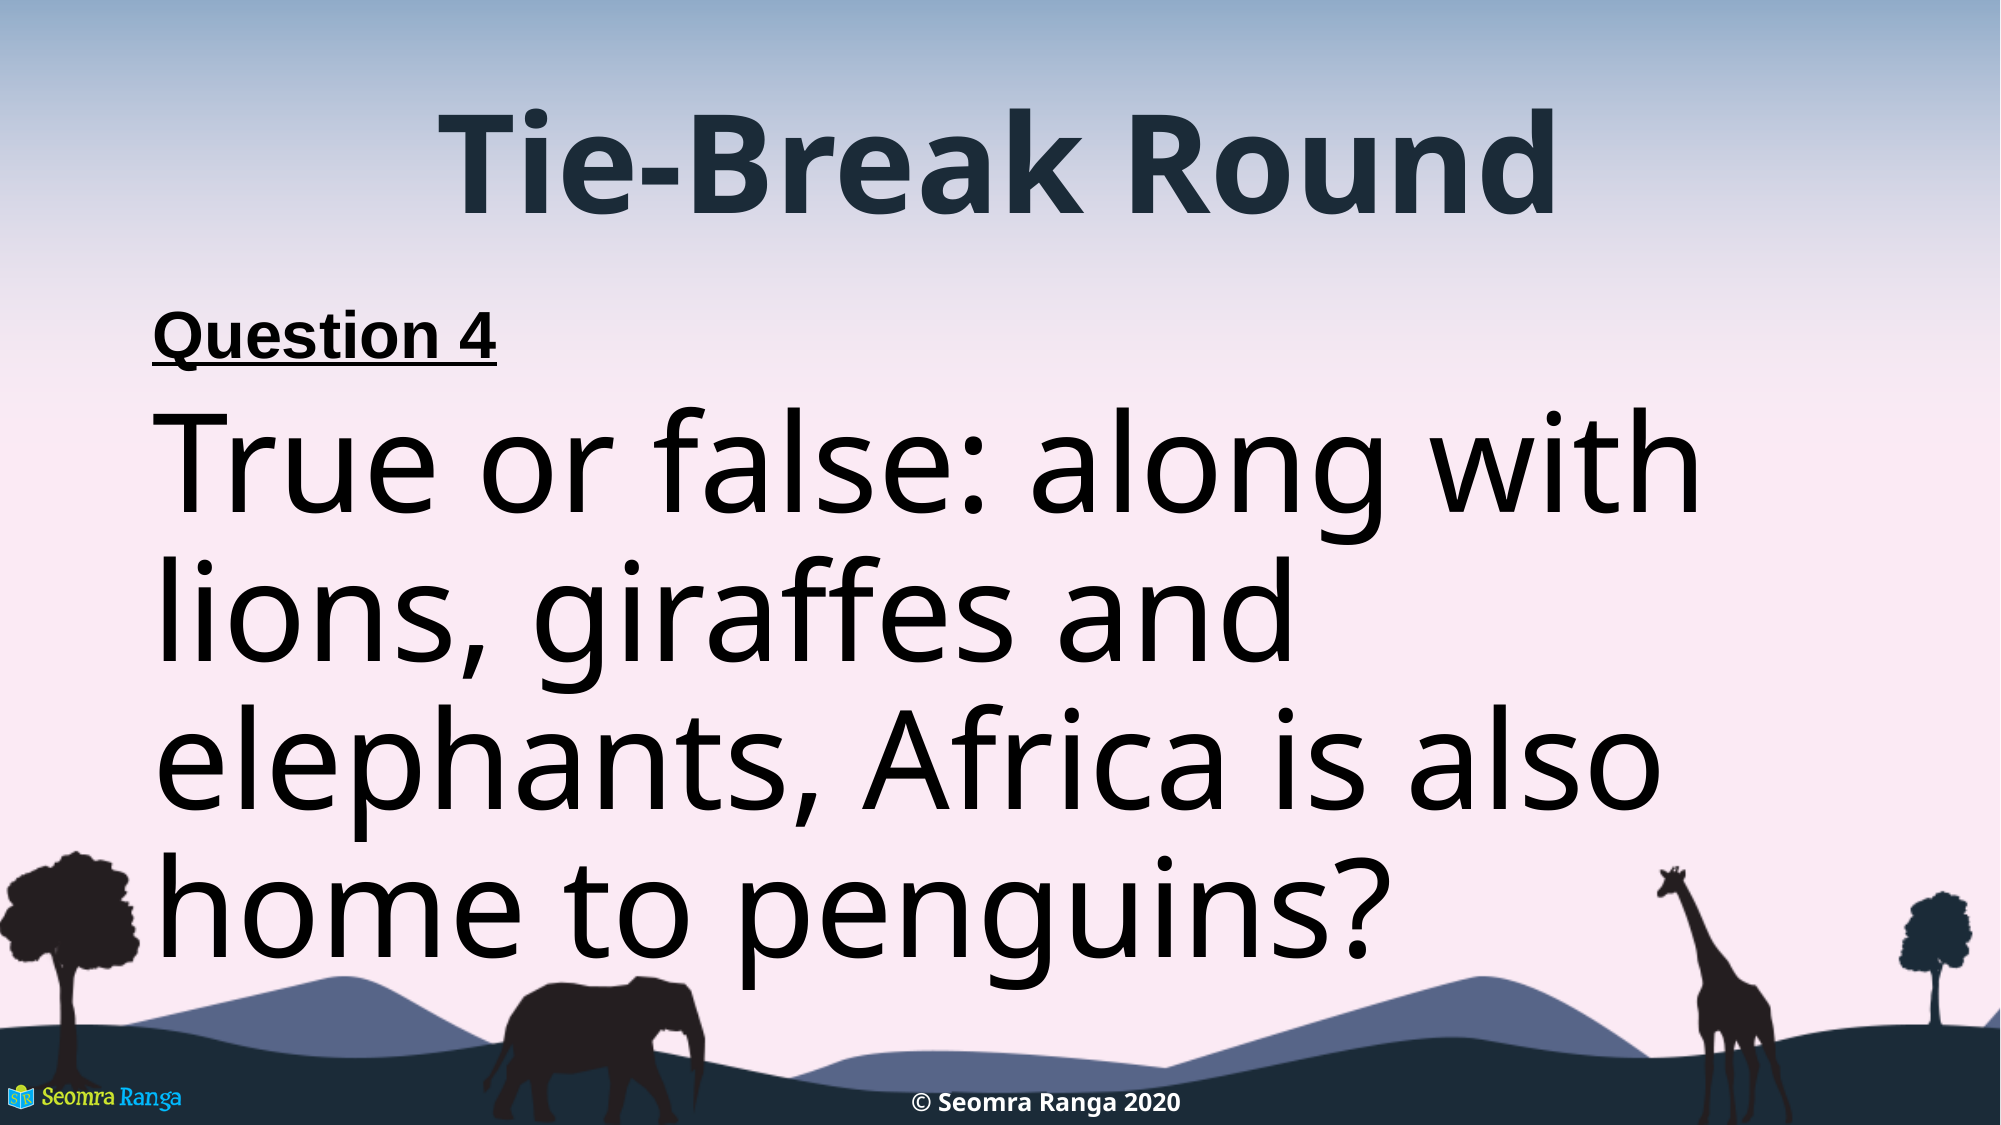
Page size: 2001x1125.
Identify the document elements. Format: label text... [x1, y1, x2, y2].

text_box © Seomra Ranga 2020 www.seomraranga.com [762, 1079, 1330, 1125]
picture [0, 0, 2001, 1125]
list Question 4 True or false: along with lions, giraffes and elephants, Africa is also home to penguins? [137, 293, 1863, 1014]
title Tie-Break Round [137, 59, 1863, 278]
